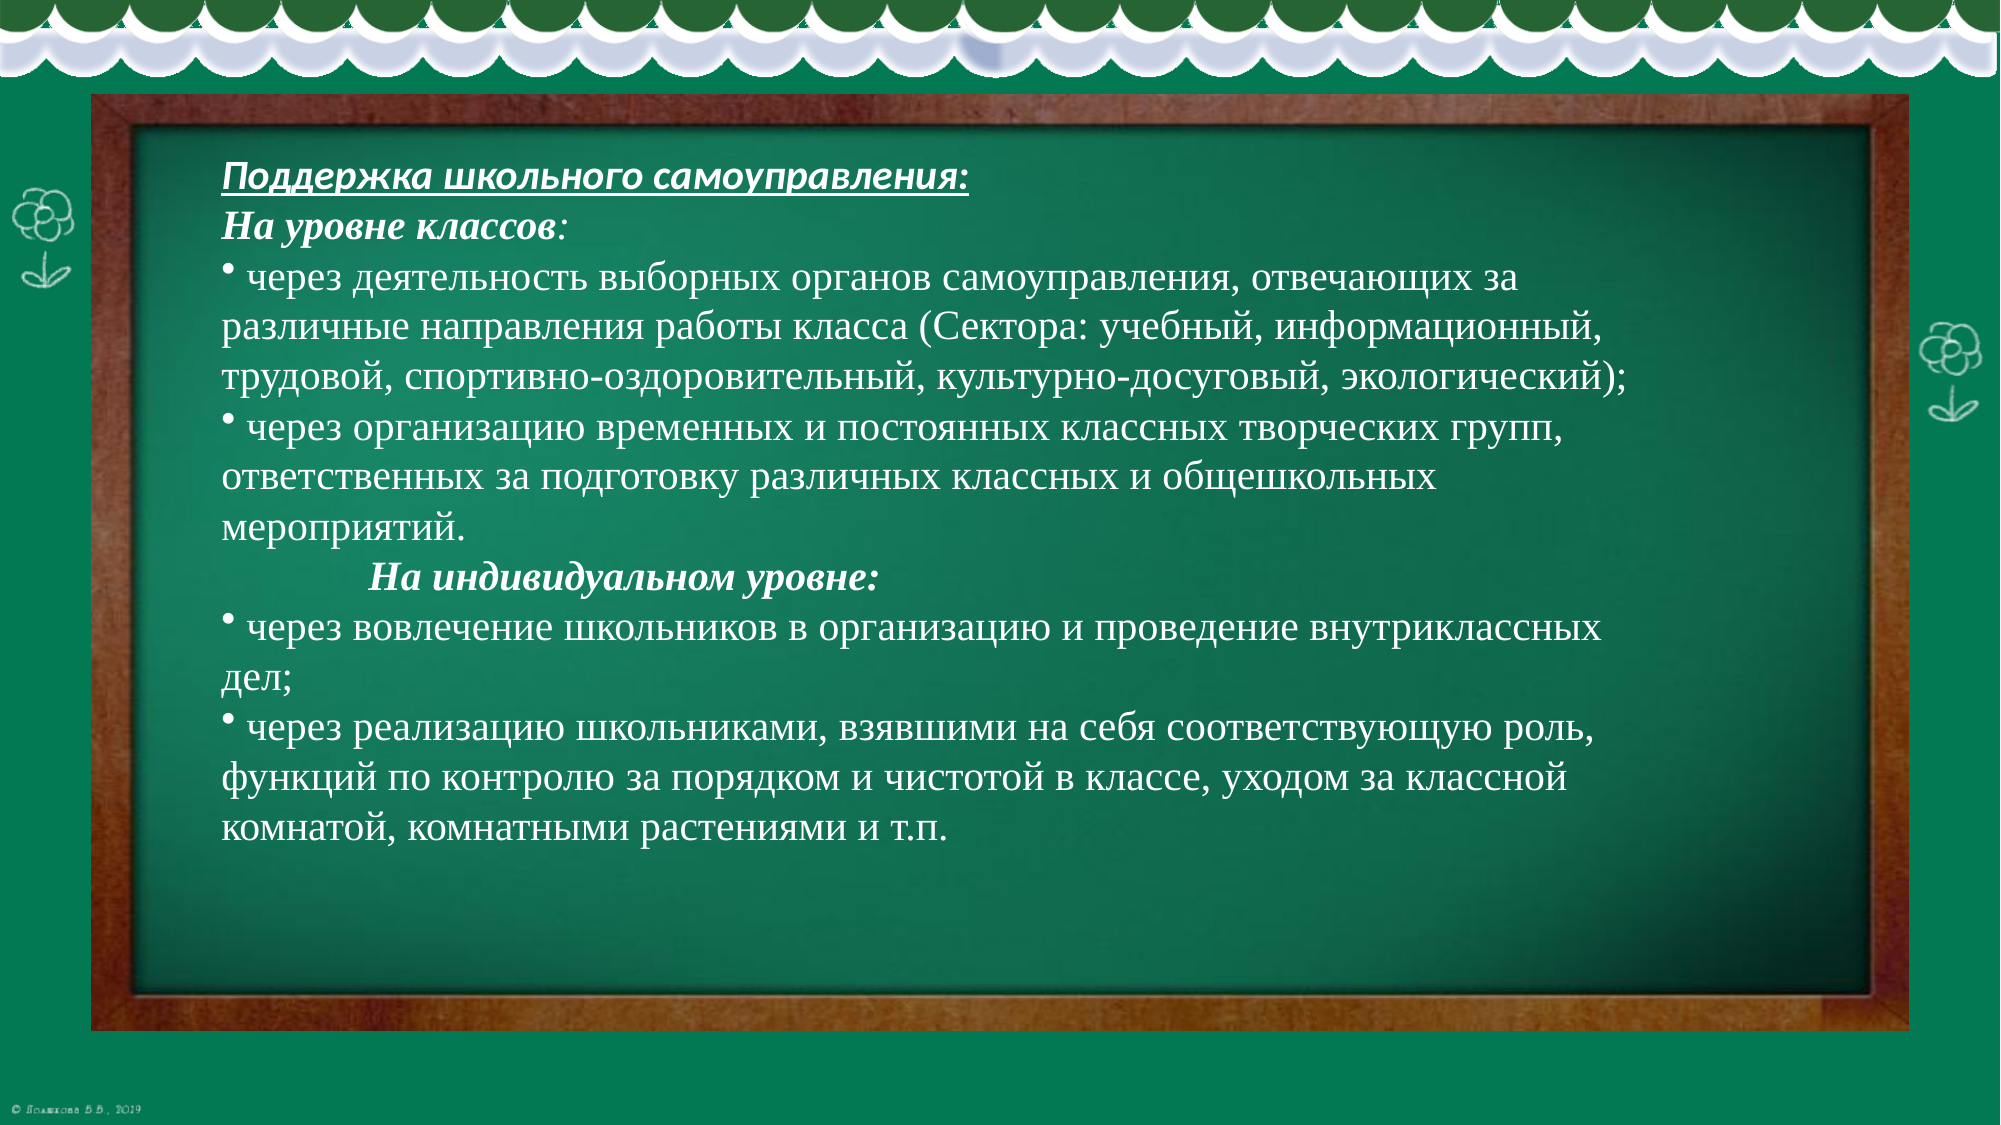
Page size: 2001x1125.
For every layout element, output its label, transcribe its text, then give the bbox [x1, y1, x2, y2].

text_box Поддержка школьного самоуправления: На уровне классов: через деятельность выборных органов самоуправления, отвечающих за различные направления работы класса (Сектора: учебный, информационный, трудовой, спортивно-оздоровительный, культурно-досуговый, экологический); через организацию временных и постоянных классных творческих групп, ответственных за подготовку различных классных и общешкольных мероприятий. На индивидуальном уровне: через вовлечение школьников в организацию и проведение внутриклассных дел; через реализацию школьниками, взявшими на себя соответствующую роль, функций по контролю за порядком и чистотой в классе, уходом за классной комнатой, комнатными растениями и т.п. [206, 140, 1690, 856]
picture [0, 0, 2000, 1125]
